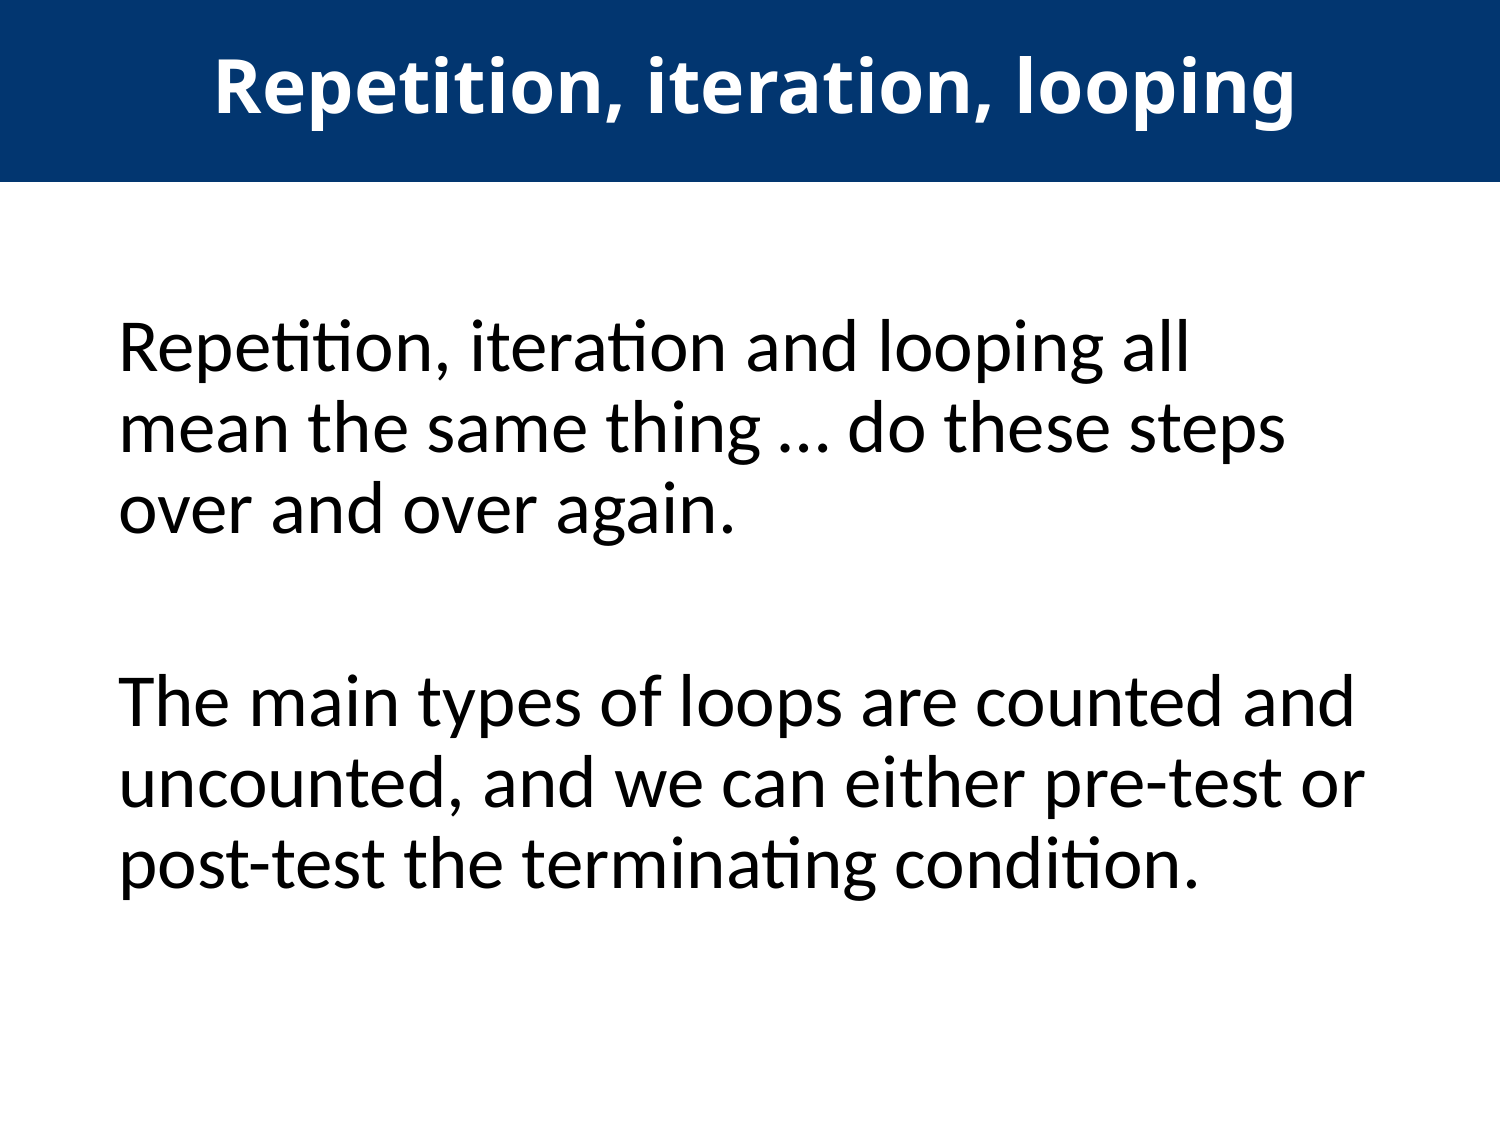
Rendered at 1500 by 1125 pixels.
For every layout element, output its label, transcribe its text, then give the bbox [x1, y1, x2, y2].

text_box Repetition, iteration, looping [29, 30, 1483, 136]
list Repetition, iteration and looping all mean the same thing … do these steps over and over again. The main types of loops are counted and uncounted, and we can either pre-test or post-test the terminating condition. [103, 299, 1397, 1014]
text_box [0, 0, 1500, 182]
